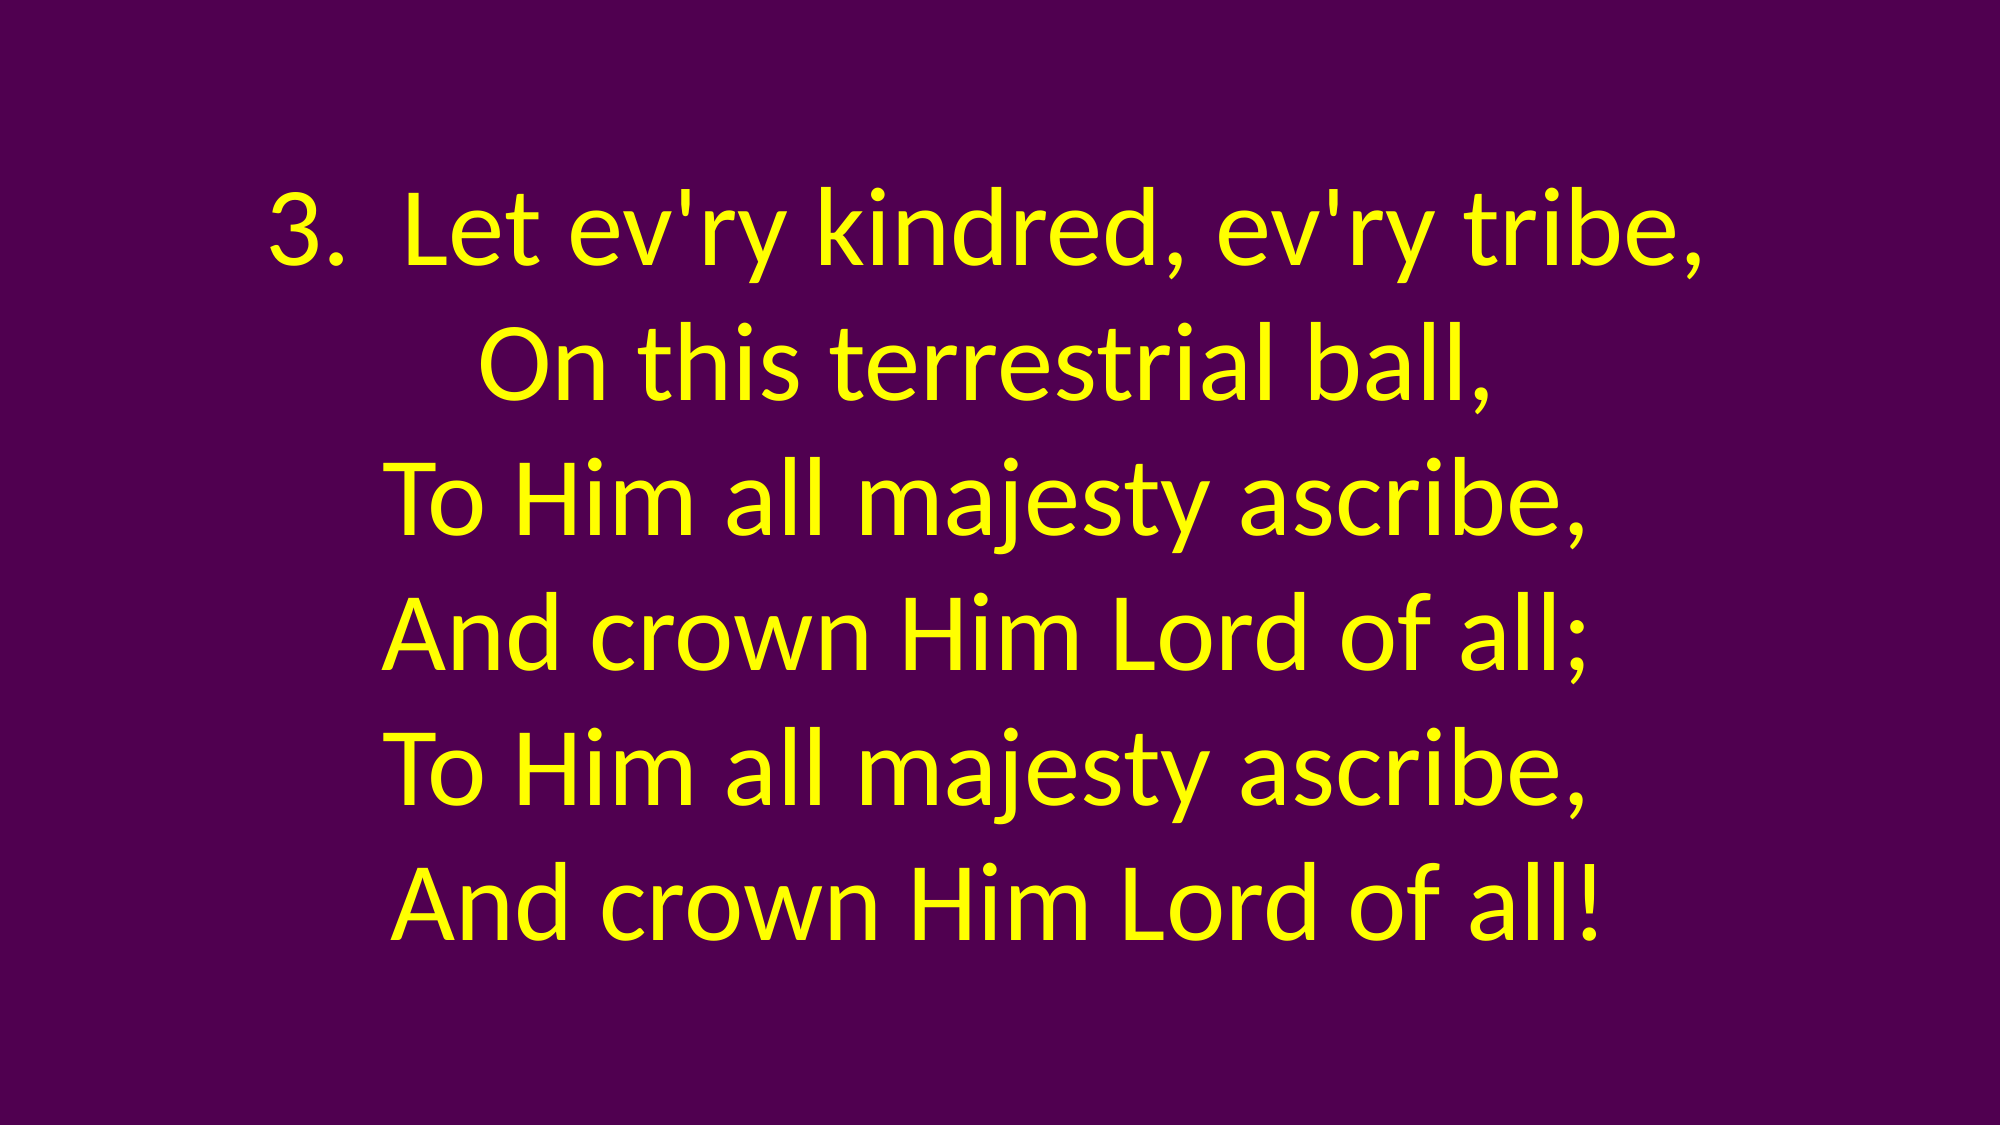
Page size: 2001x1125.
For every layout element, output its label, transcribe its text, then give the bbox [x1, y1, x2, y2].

text_box 3. Let ev'ry kindred, ev'ry tribe, On this terrestrial ball, To Him all majesty ascribe, And crown Him Lord of all; To Him all majesty ascribe, And crown Him Lord of all! [0, 145, 2000, 971]
